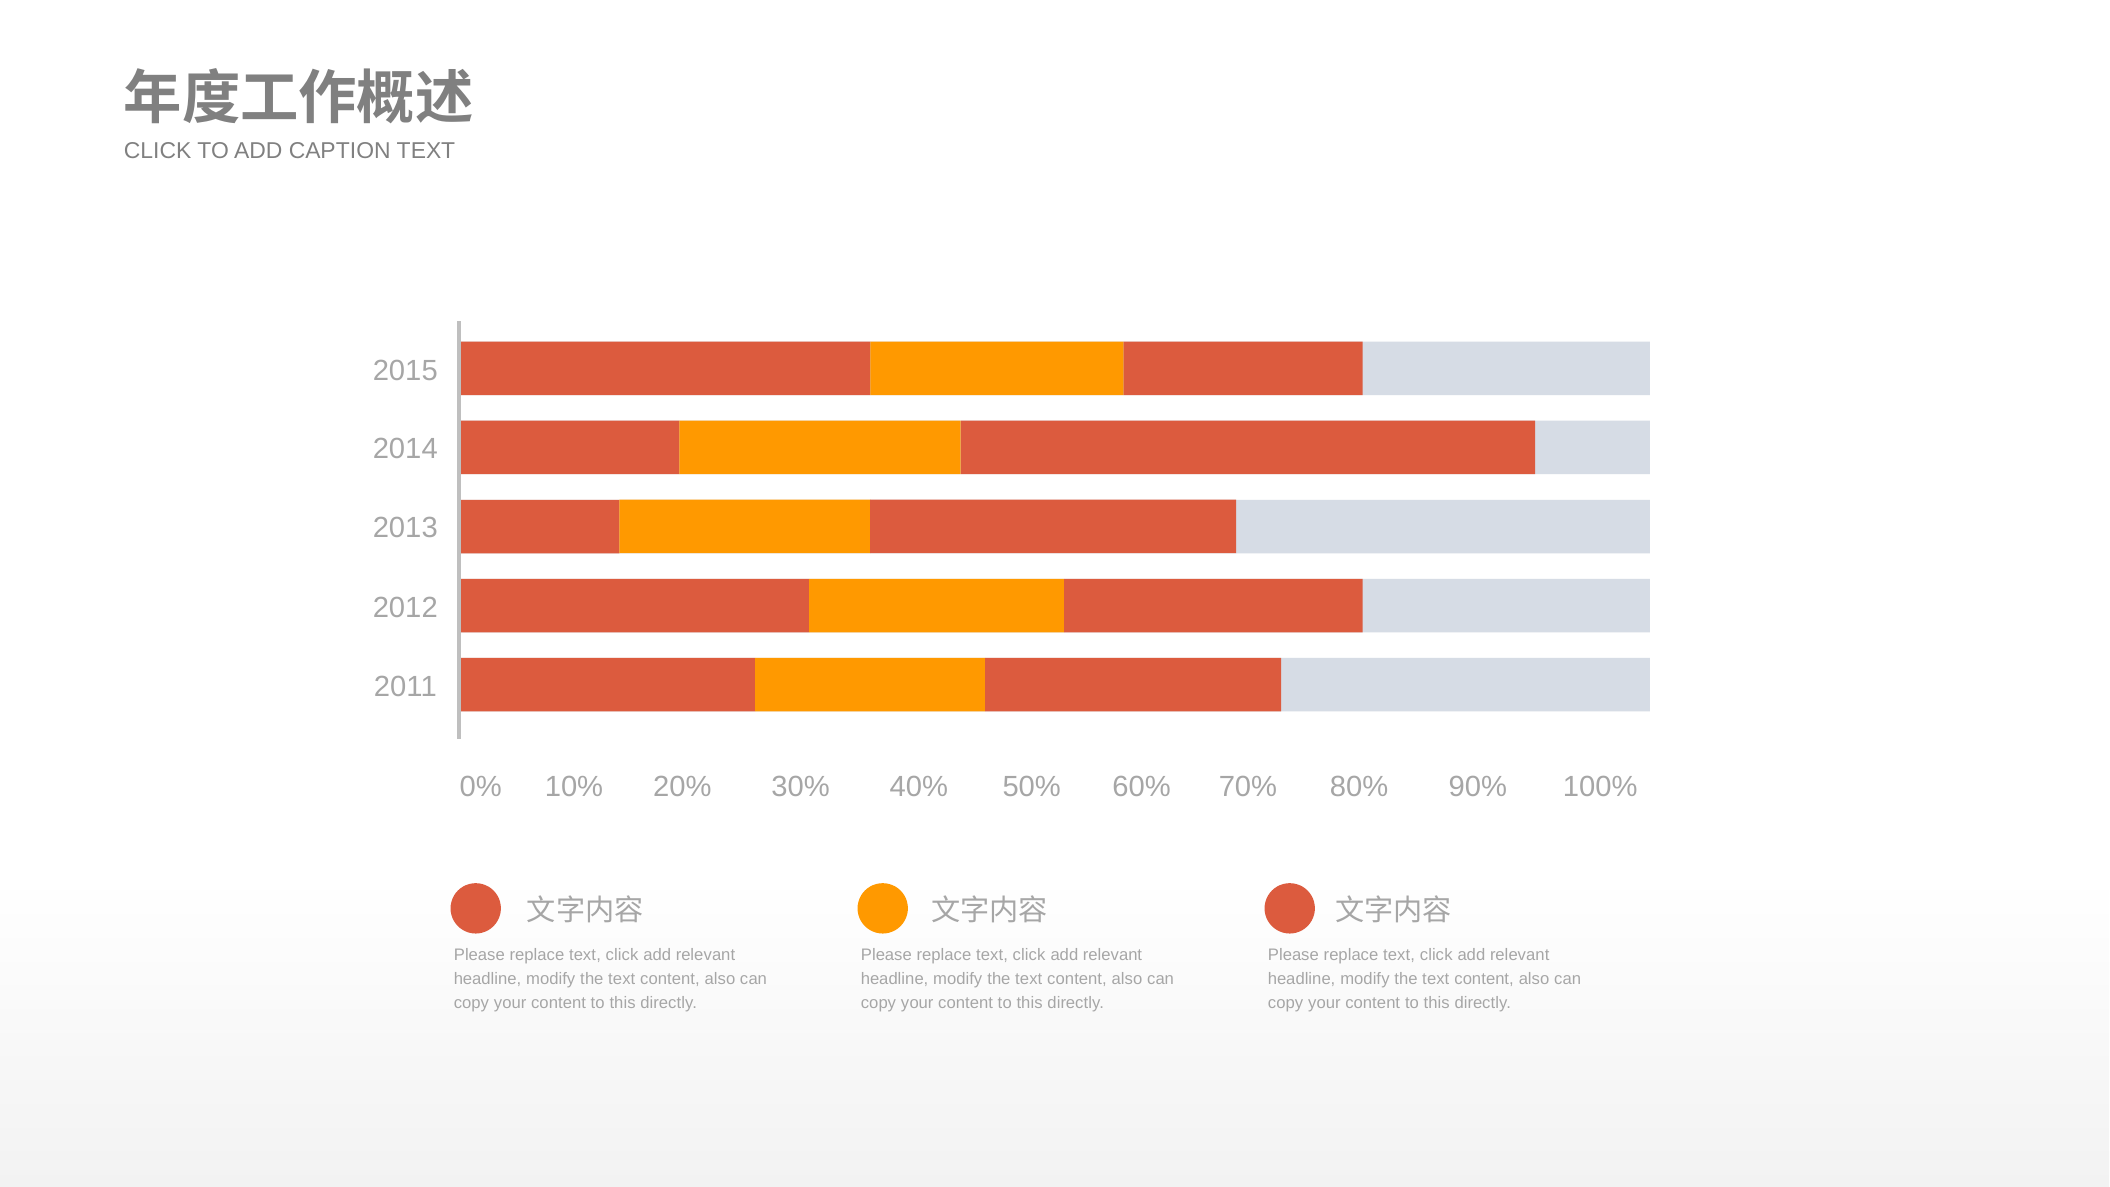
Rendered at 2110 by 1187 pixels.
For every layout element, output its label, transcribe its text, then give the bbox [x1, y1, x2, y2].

text_box [856, 882, 909, 932]
text_box [1263, 882, 1316, 932]
text_box 年度工作概述 [123, 60, 503, 131]
text_box 文字内容 [916, 876, 1063, 932]
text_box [357, 321, 1654, 807]
text_box Please replace text, click add relevant headline, modify the text content, also can copy your content to this directly. [1253, 932, 1622, 1020]
text_box Please replace text, click add relevant headline, modify the text content, also can copy your content to this directly. [439, 932, 808, 1020]
text_box 文字内容 [1320, 876, 1468, 932]
text_box Please replace text, click add relevant headline, modify the text content, also can copy your content to this directly. [846, 932, 1215, 1020]
text_box 文字内容 [512, 876, 659, 932]
text_box CLICK TO ADD CAPTION TEXT [123, 135, 503, 163]
text_box [449, 882, 502, 932]
